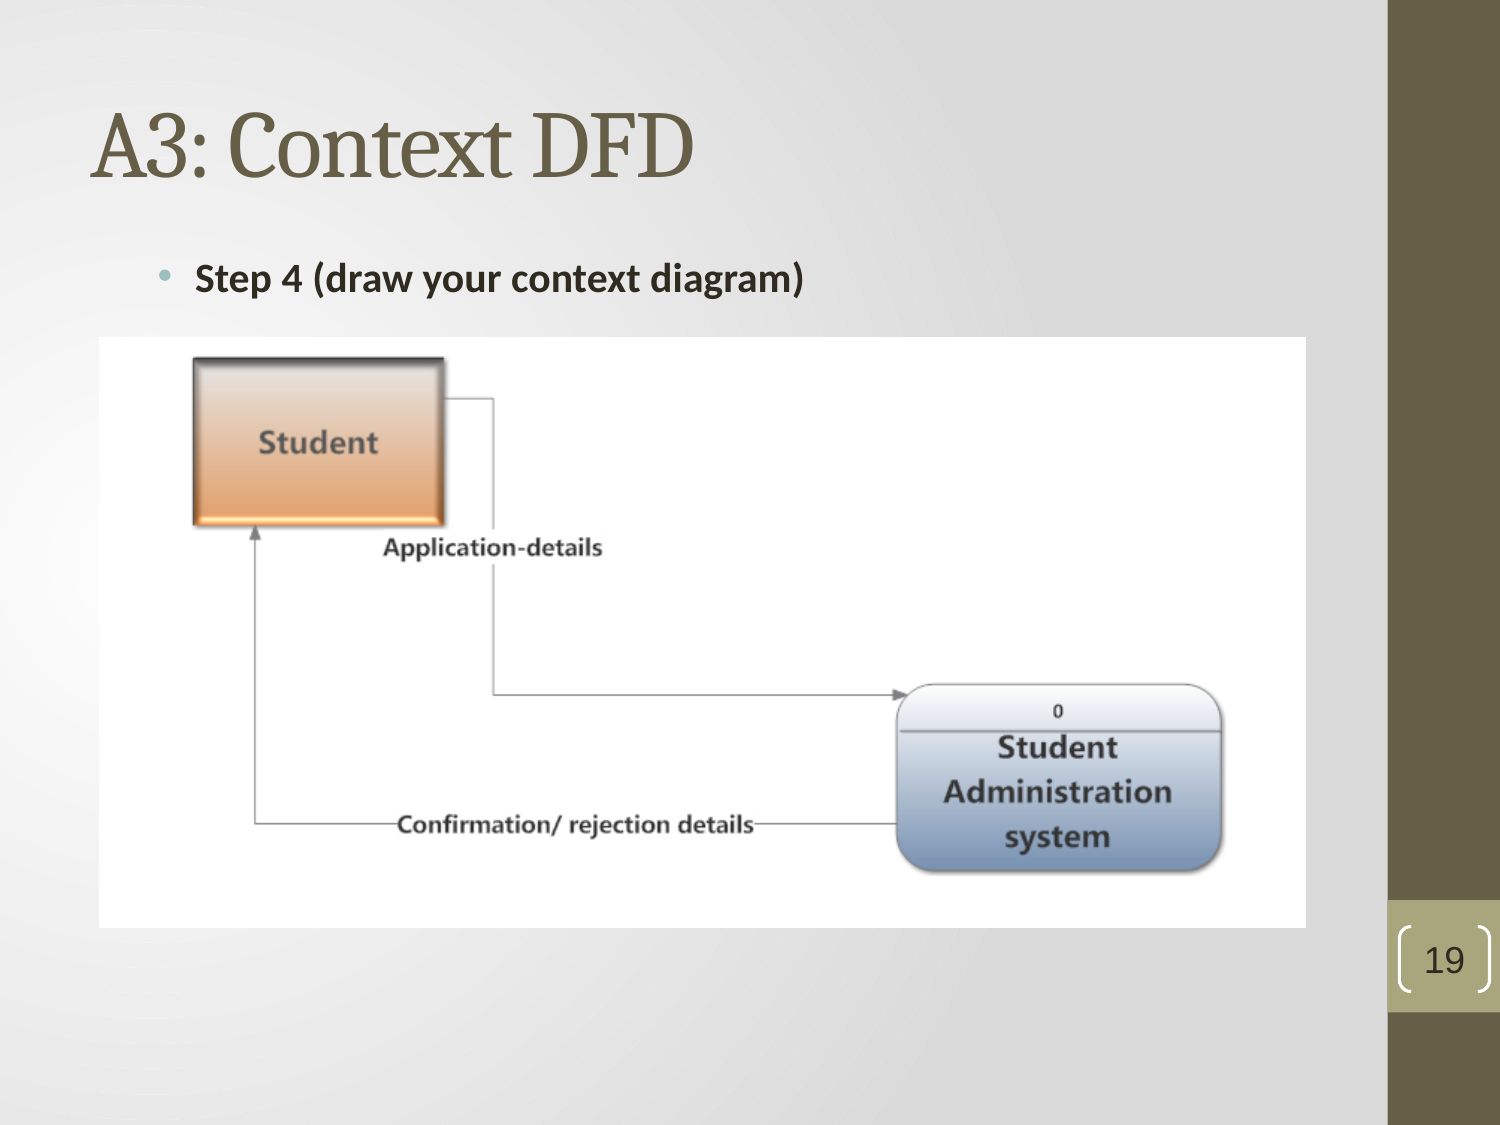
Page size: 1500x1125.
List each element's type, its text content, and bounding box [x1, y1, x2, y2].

picture [99, 337, 1306, 928]
slide_number 19 [1397, 924, 1492, 994]
list Step 4 (draw your context diagram) [74, 242, 1426, 351]
title A3: Context DFD [75, 45, 1325, 233]
